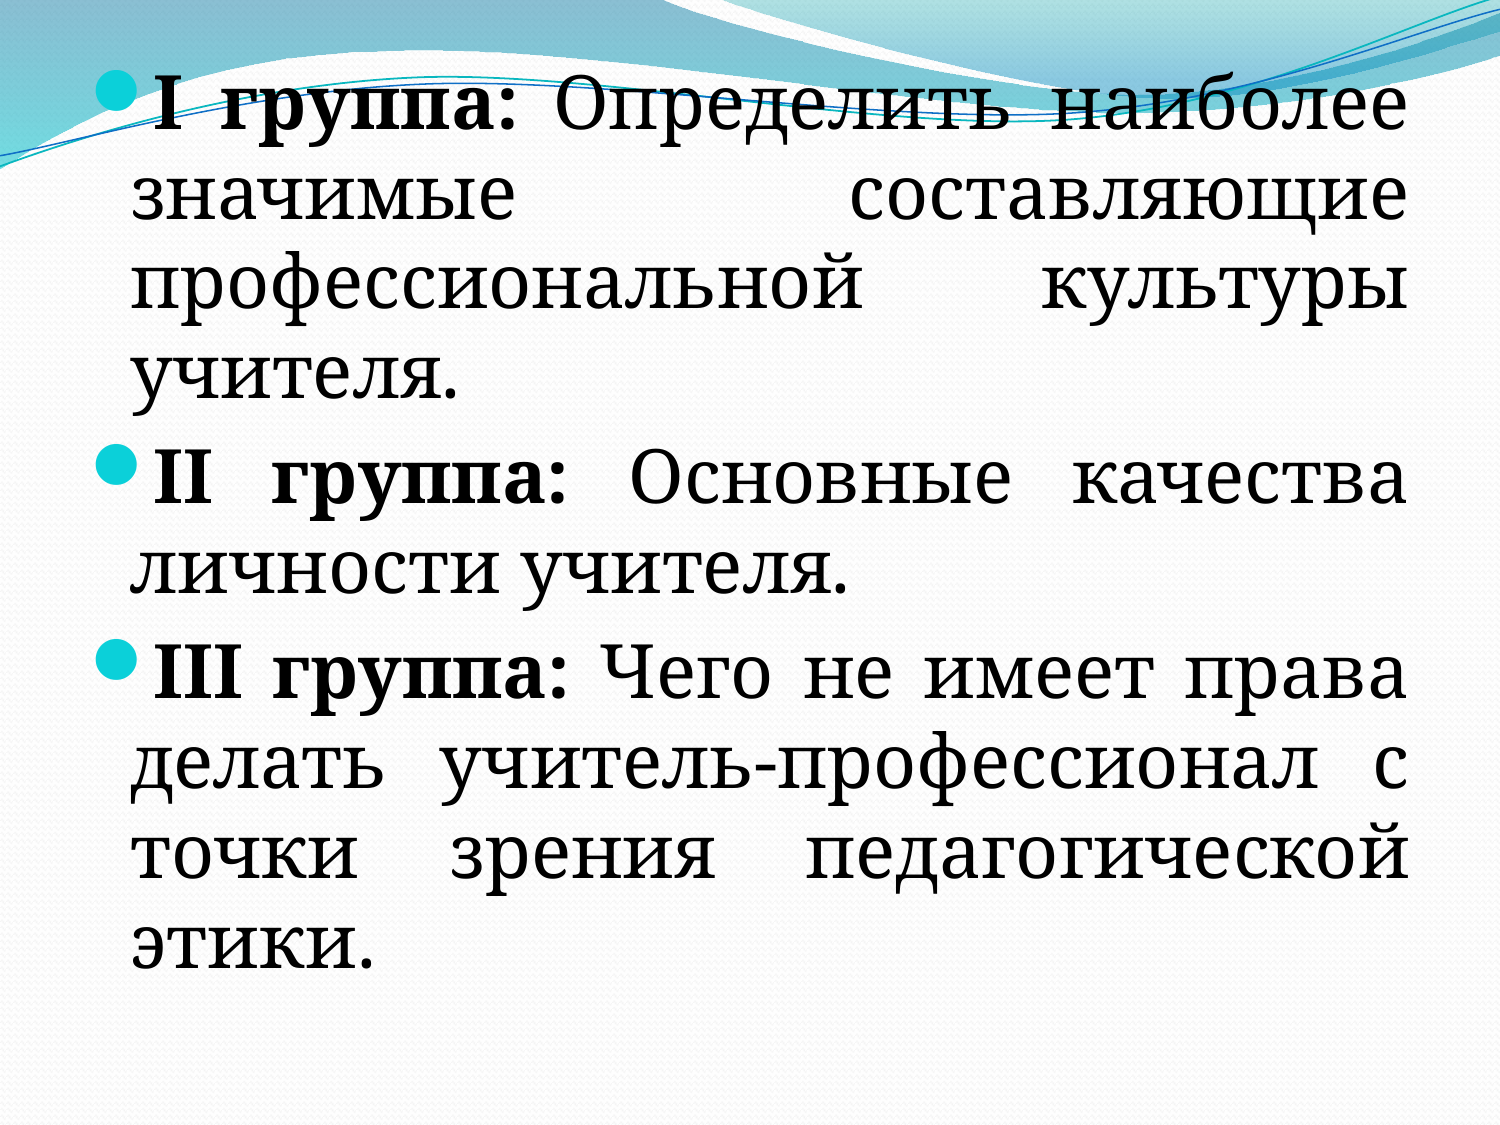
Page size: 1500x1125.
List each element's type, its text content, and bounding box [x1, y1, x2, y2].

list I группа: Определить наиболее значимые составляющие профессиональной культуры учителя. II группа: Основные качества личности учителя. III группа: Чего не имеет права делать учитель-профессионал с точки зрения педагогической этики. [75, 46, 1425, 1055]
